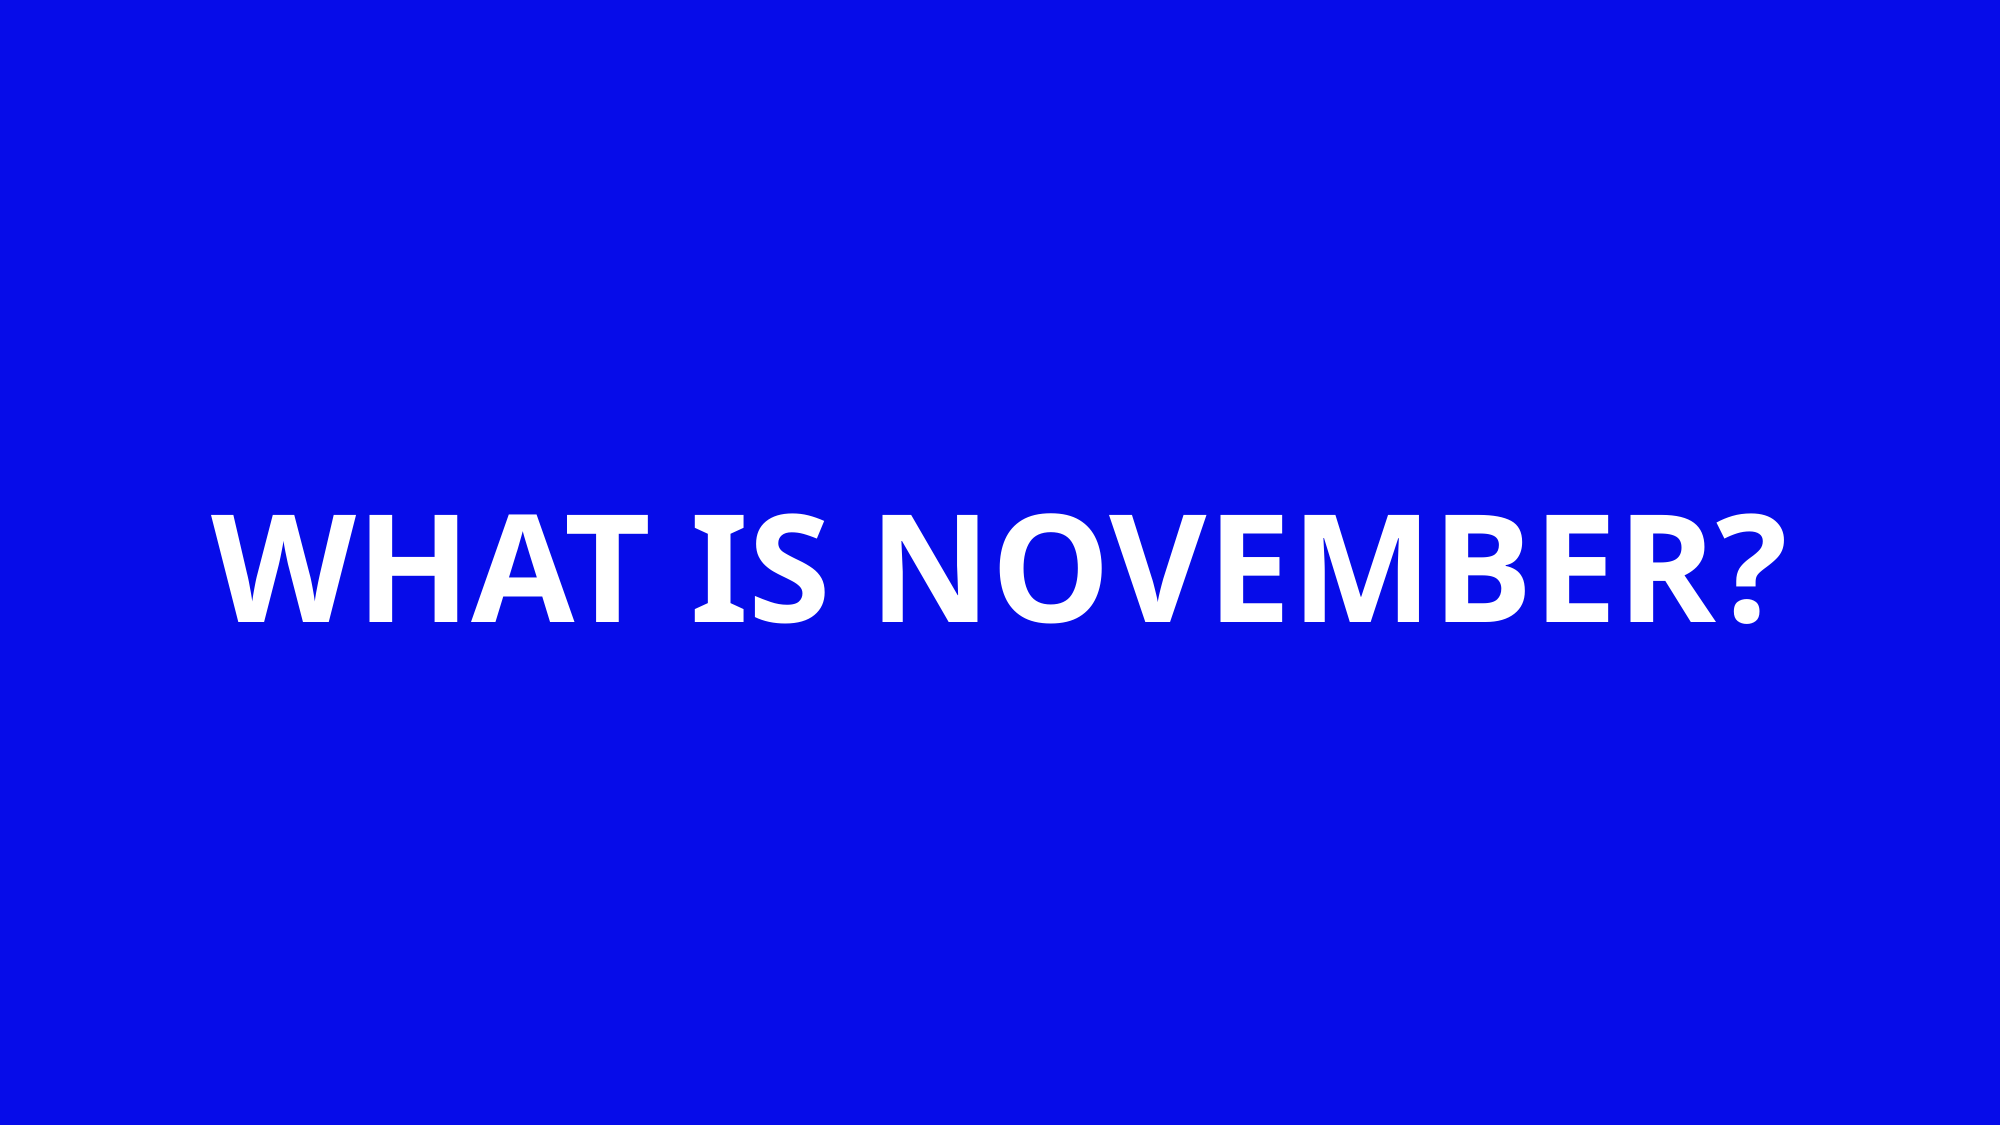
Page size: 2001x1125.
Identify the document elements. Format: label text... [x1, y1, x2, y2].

text_box WHAT IS NOVEMBER? [0, 0, 2000, 1125]
